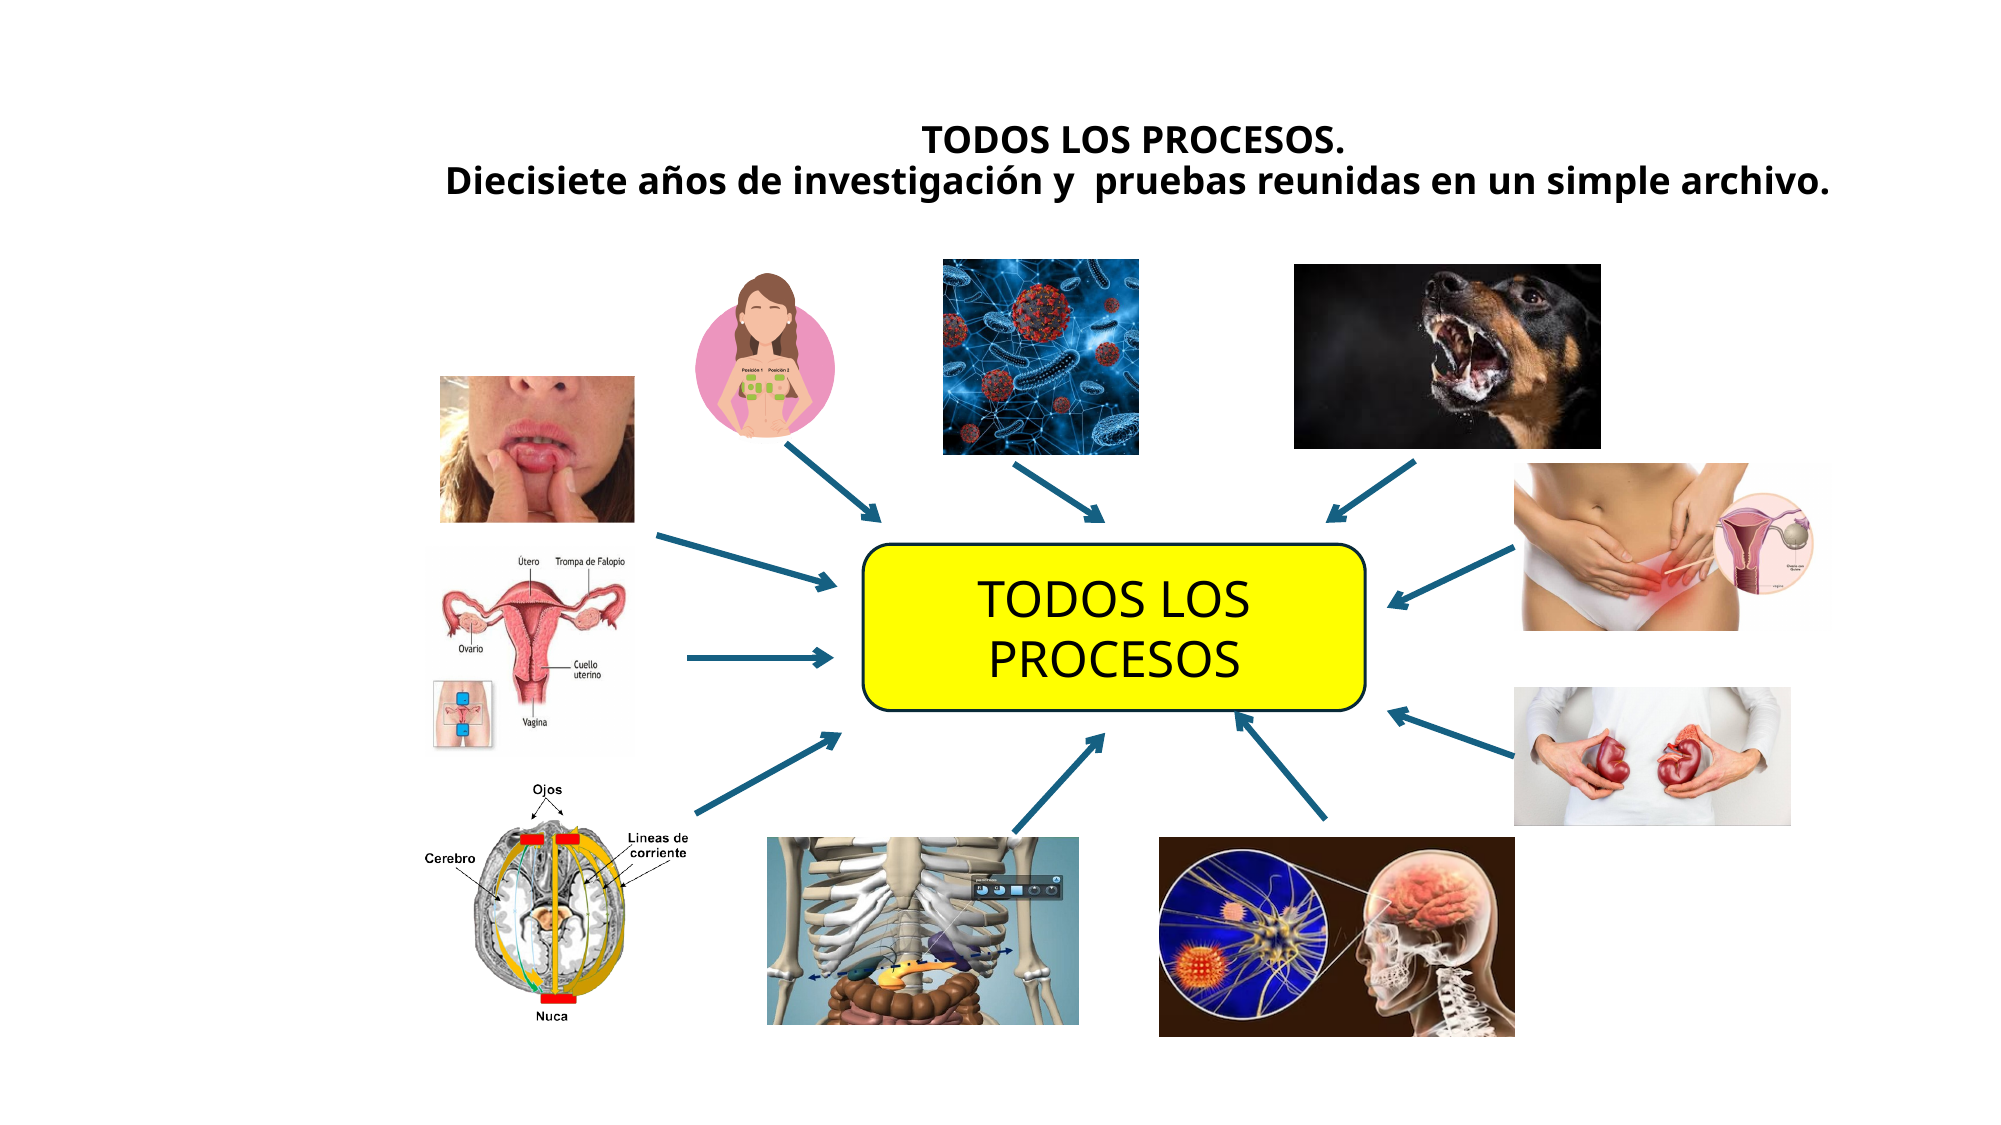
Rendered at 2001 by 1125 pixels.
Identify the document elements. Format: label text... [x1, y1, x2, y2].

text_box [424, 258, 1833, 1038]
title TODOS LOS PROCESOS. Diecisiete años de investigación y pruebas reunidas en un simple archivo. [388, 87, 1889, 210]
